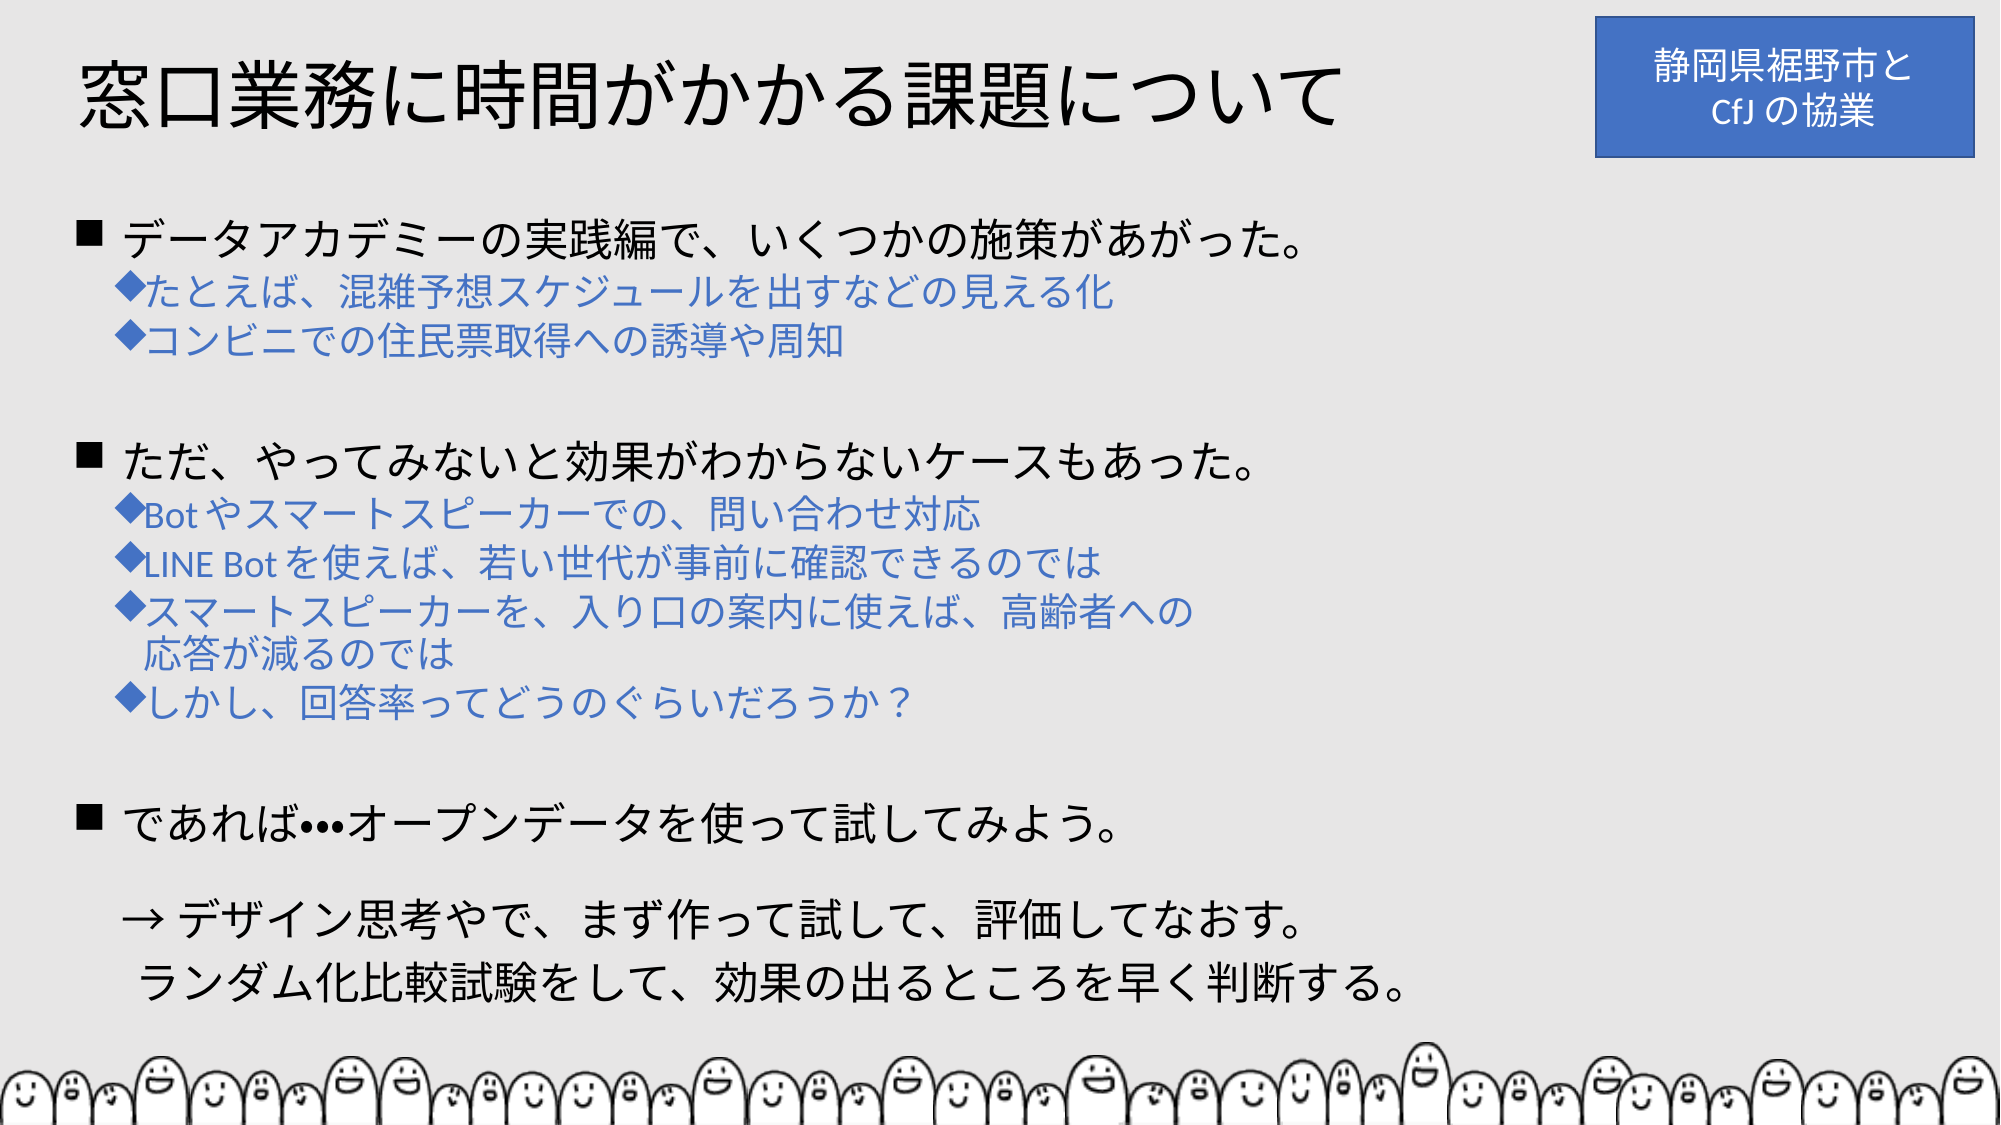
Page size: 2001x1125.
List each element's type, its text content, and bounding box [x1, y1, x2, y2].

picture [0, 1042, 2000, 1125]
list データアカデミーの実践編で、いくつかの施策があがった。 たとえば、混雑予想スケジュールを出すなどの見える化 コンビニでの住民票取得への誘導や周知 ただ、やってみないと効果がわからないケースもあった。 Botやスマートスピーカーでの、問い合わせ対応 LINE Botを使えば、若い世代が事前に確認できるのでは スマートスピーカーを、入り口の案内に使えば、高齢者への 応答が減るのでは しかし、回答率ってどうのぐらいだろうか？ であれば・・・オープンデータを使って試してみよう。 → デザイン思考やで、まず作って試して、評価してなおす。 ランダム化比較試験をして、効果の出るところを早く判断する。 [31, 210, 1969, 1022]
text_box 静岡県裾野市と CfJの協業 [1595, 16, 1975, 158]
title 窓口業務に時間がかかる課題について [31, 32, 1969, 167]
